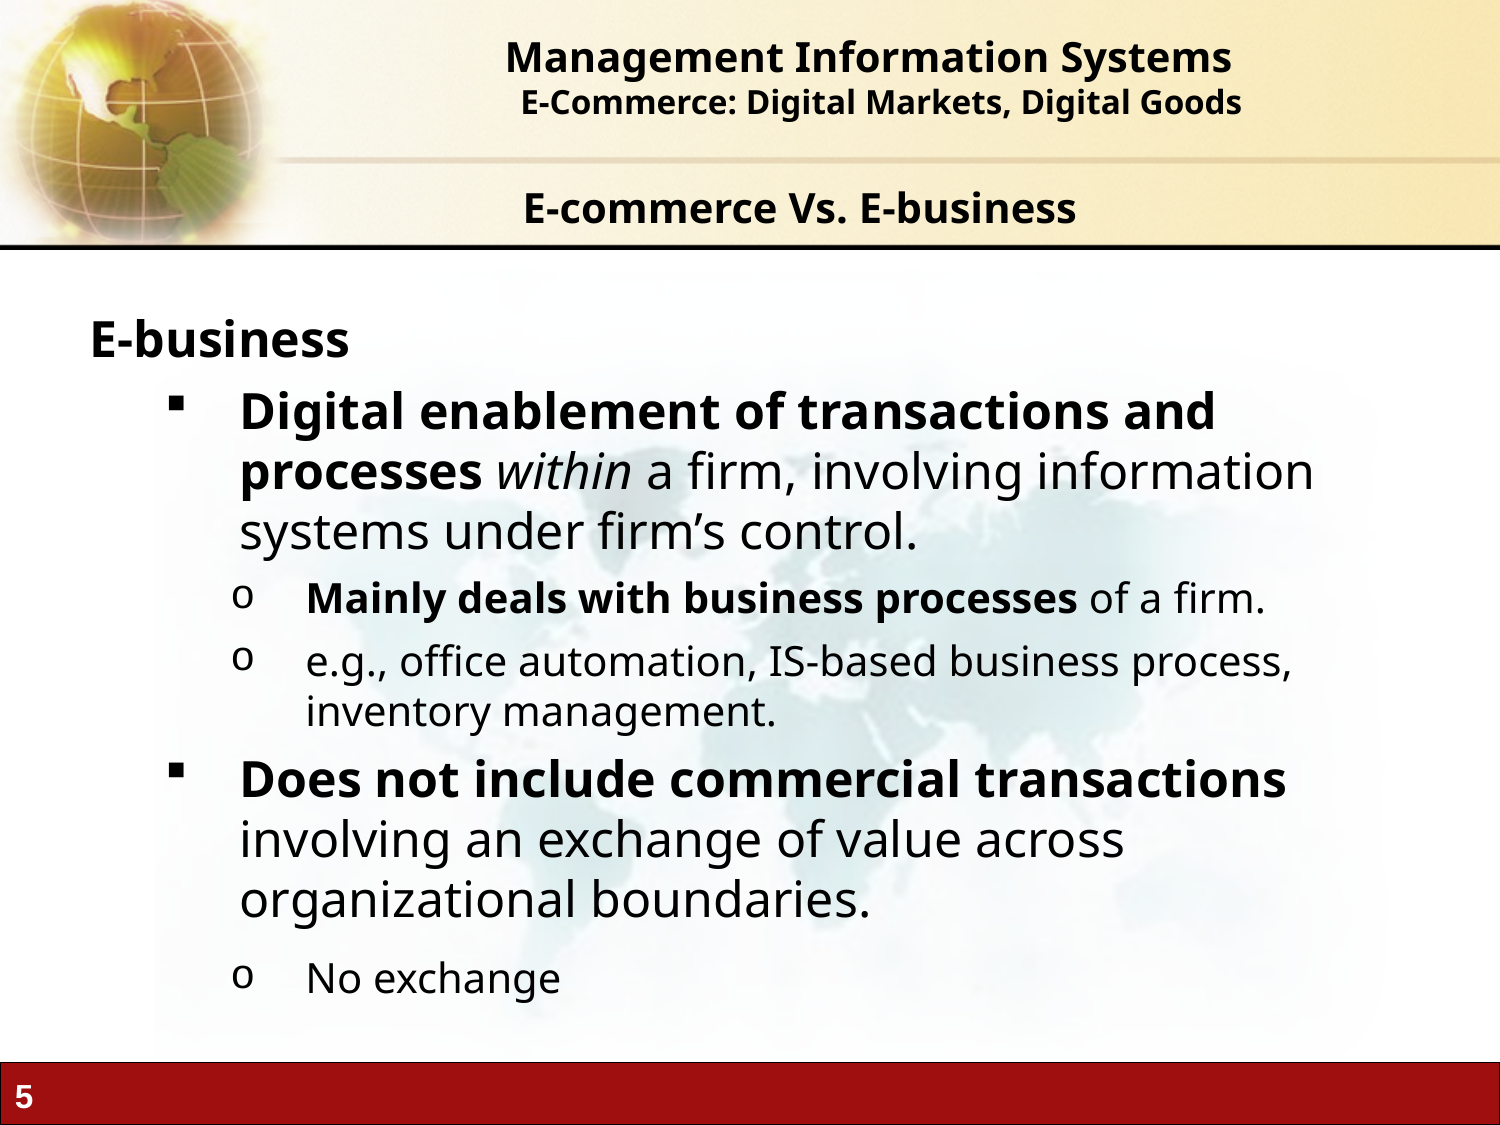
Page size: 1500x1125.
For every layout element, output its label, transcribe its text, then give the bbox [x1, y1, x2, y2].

text_box E-commerce Vs. E-business [262, 174, 1338, 240]
text_box E-business Digital enablement of transactions and processes within a firm, involving information systems under firm’s control. Mainly deals with business processes of a firm. e.g., office automation, IS-based business process, inventory management. Does not include commercial transactions involving an exchange of value across organizational boundaries. No exchange [75, 299, 1400, 1025]
text_box Management Information Systems E-Commerce: Digital Markets, Digital Goods [237, 32, 1500, 119]
picture [0, 0, 1500, 1062]
